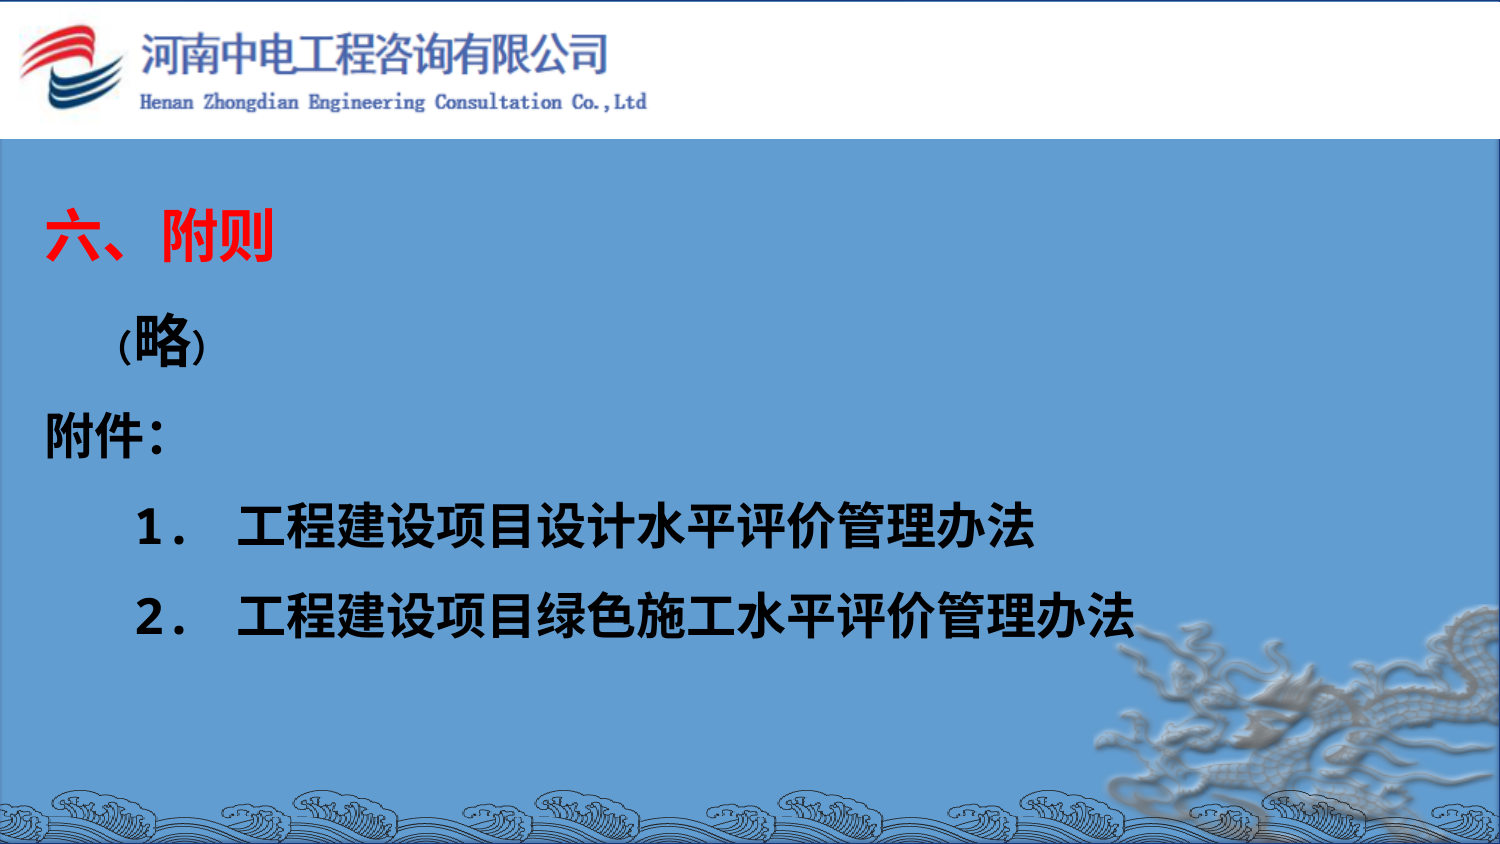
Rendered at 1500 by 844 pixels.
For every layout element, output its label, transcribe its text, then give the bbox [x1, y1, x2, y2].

text_box 六、附则 （略） 附件： 1. 工程建设项目设计水平评价管理办法 2. 工程建设项目绿色施工水平评价管理办法 [29, 156, 1447, 652]
picture [0, 2, 1500, 140]
